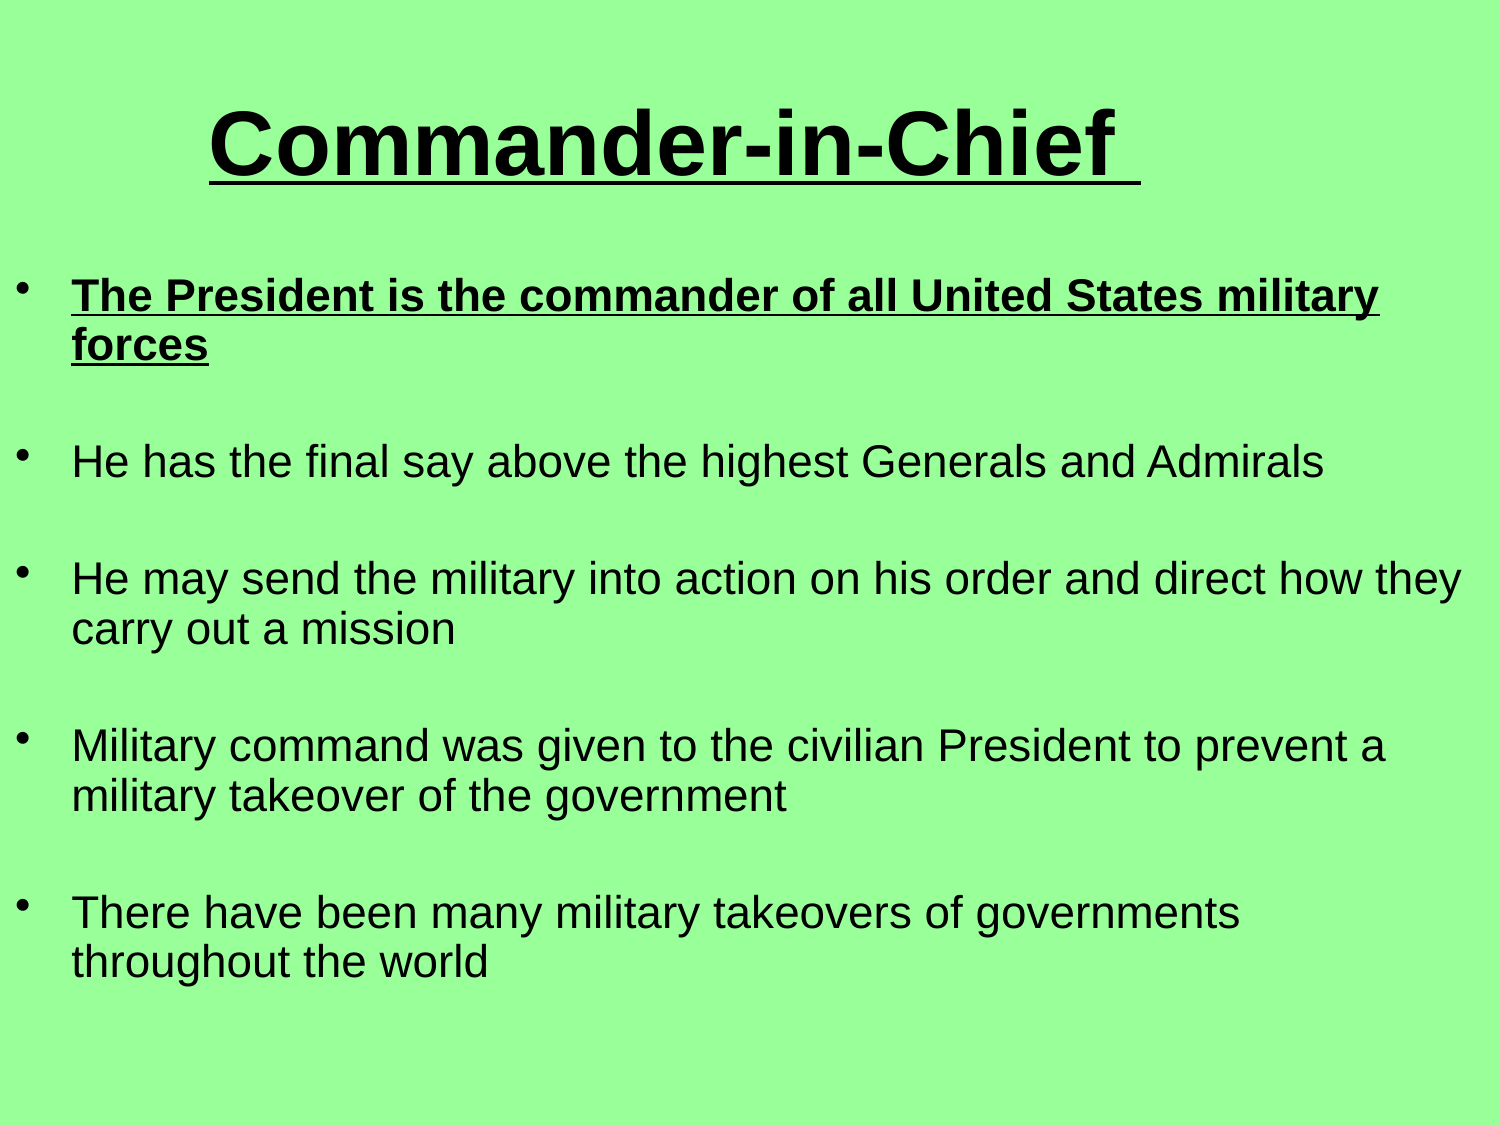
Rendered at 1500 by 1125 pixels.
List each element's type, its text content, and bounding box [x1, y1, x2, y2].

list The President is the commander of all United States military forces He has the final say above the highest Generals and Admirals He may send the military into action on his order and direct how they carry out a mission Military command was given to the civilian President to prevent a military takeover of the government There have been many military takeovers of governments throughout the world [0, 200, 1488, 1125]
title Commander-in-Chief [0, 45, 1350, 200]
